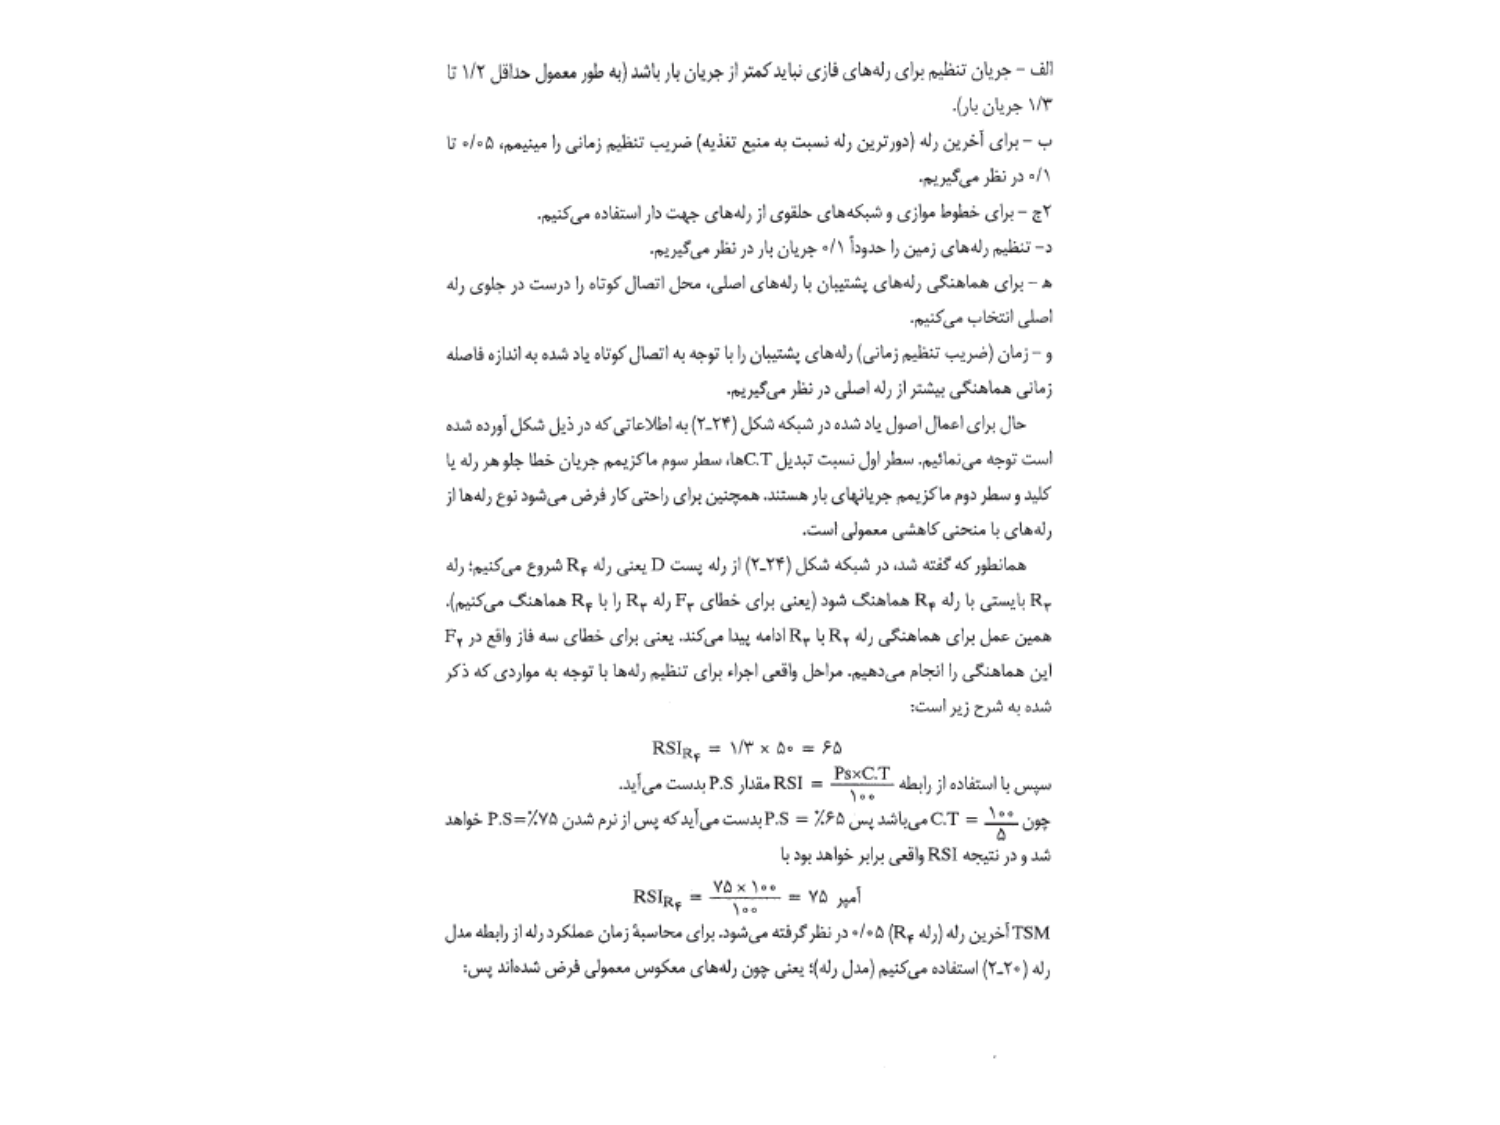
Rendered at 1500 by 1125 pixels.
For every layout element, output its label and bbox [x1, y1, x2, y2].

picture [428, 57, 1072, 1068]
